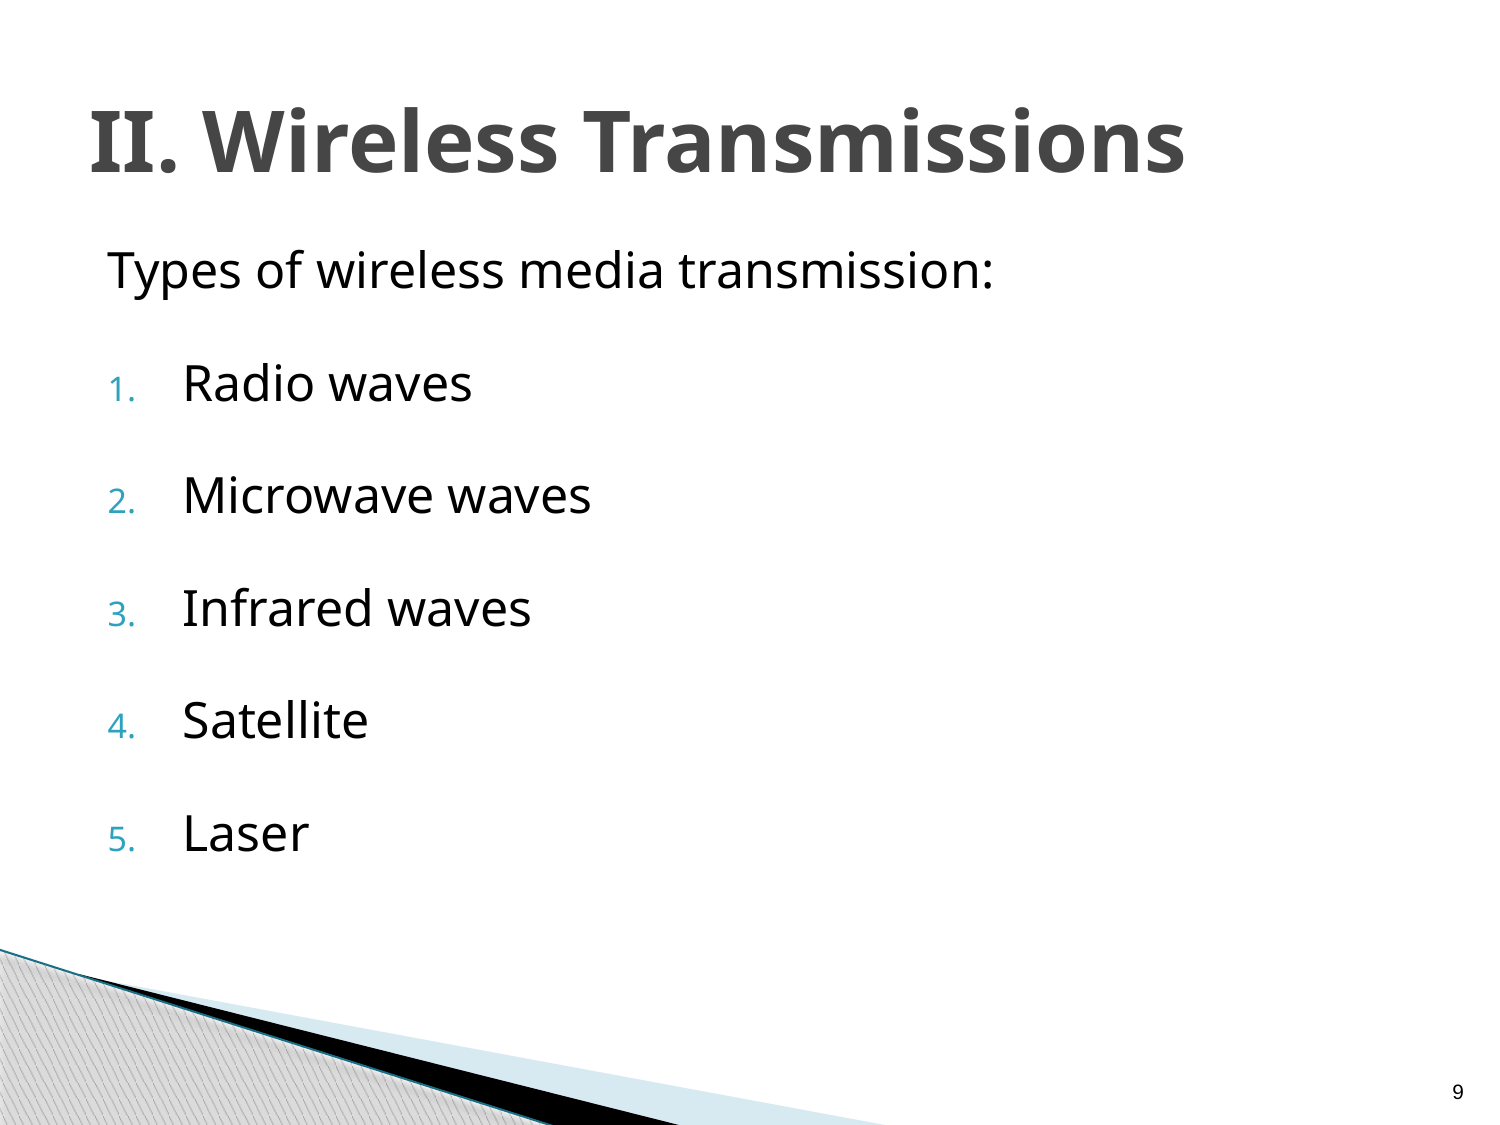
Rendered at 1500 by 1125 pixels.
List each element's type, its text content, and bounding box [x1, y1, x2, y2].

title II. Wireless Transmissions [75, 45, 1425, 233]
slide_number 9 [1418, 1051, 1479, 1112]
list Types of wireless media transmission: Radio waves Microwave waves Infrared waves Satellite Laser [75, 243, 1425, 986]
